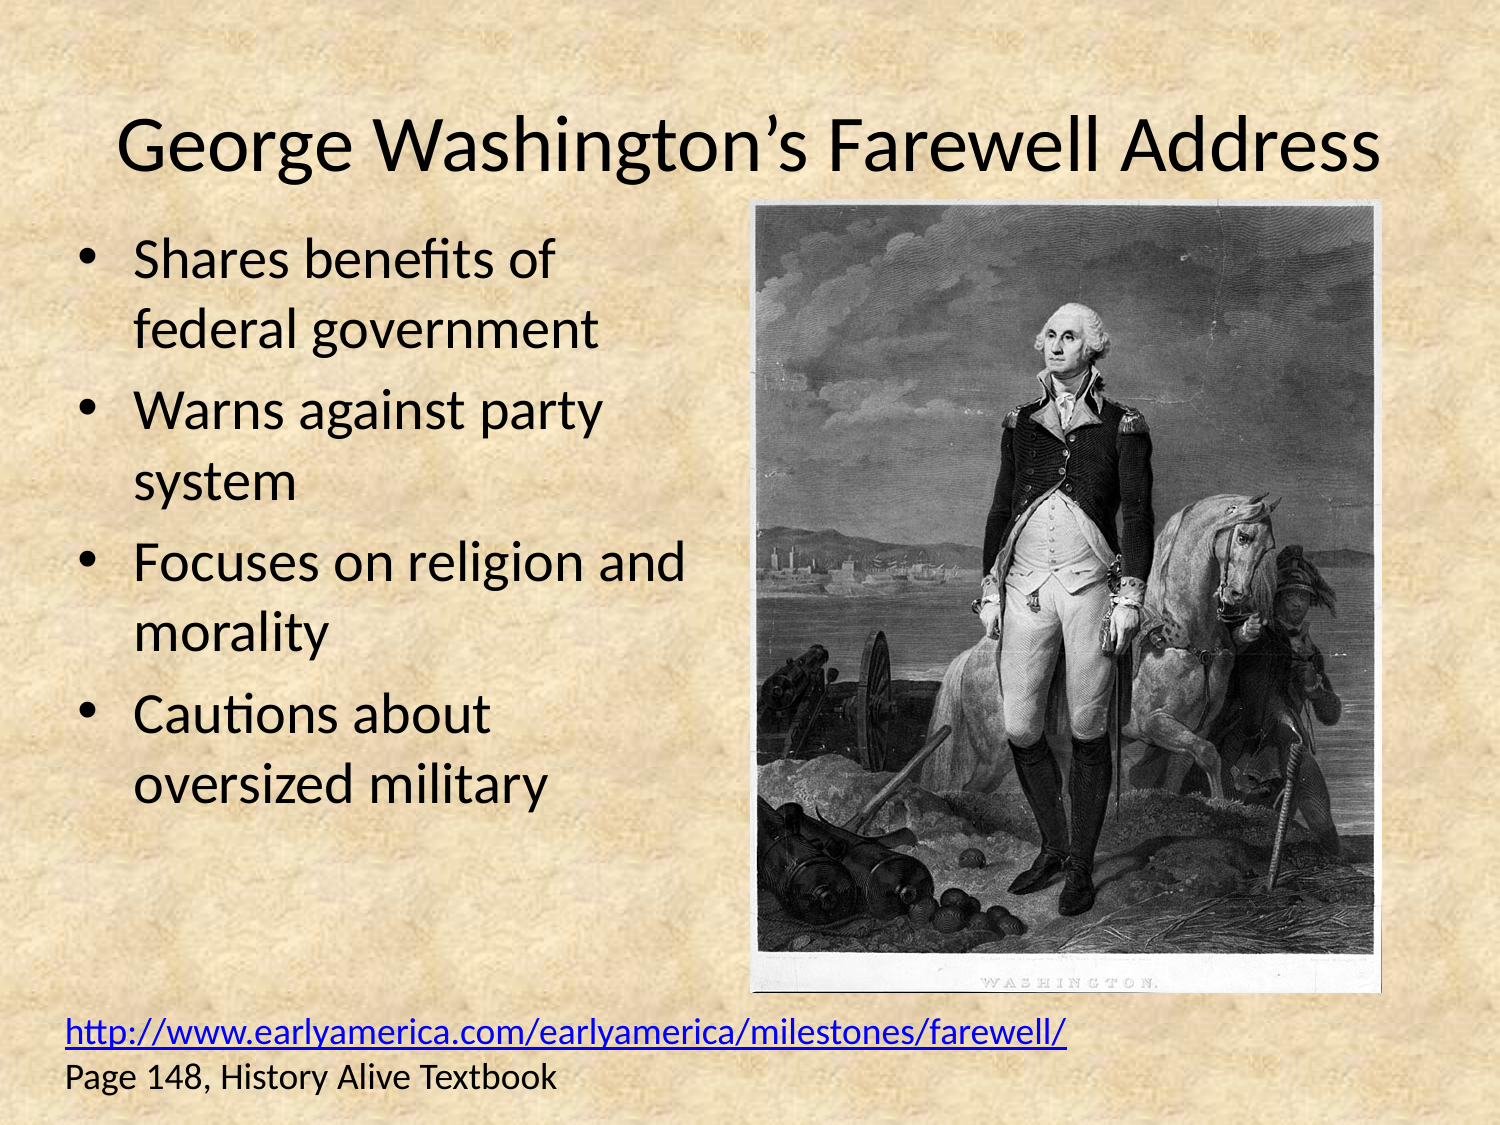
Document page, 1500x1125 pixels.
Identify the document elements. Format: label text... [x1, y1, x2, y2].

title George Washington’s Farewell Address [75, 45, 1425, 233]
picture [0, 0, 1500, 1125]
list Shares benefits of federal government Warns against party system Focuses on religion and morality Cautions about oversized military [62, 212, 725, 955]
text_box http://www.earlyamerica.com/earlyamerica/milestones/farewell/ Page 148, History Alive Textbook [50, 999, 1288, 1125]
